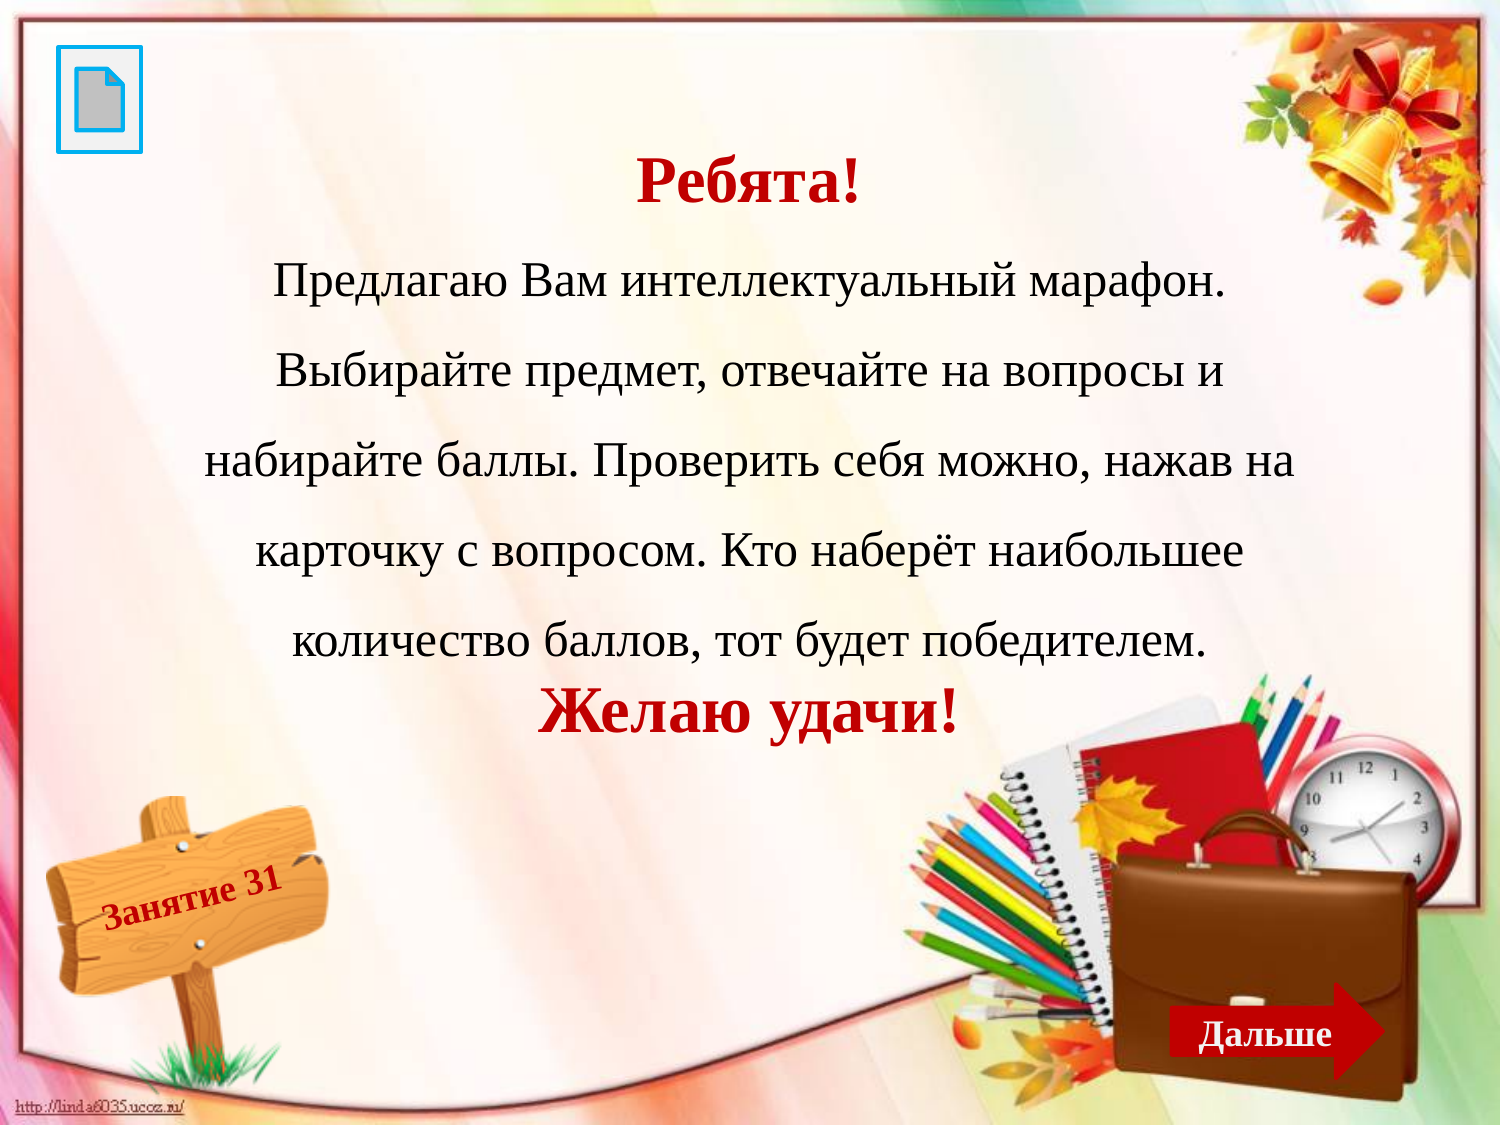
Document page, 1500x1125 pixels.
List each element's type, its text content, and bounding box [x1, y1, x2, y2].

text_box Дальше [1169, 982, 1385, 1081]
picture [0, 0, 1500, 1125]
text_box Ребята! Предлагаю Вам интеллектуальный марафон. Выбирайте предмет, отвечайте на вопросы и набирайте баллы. Проверить себя можно, нажав на карточку с вопросом. Кто наберёт наибольшее количество баллов, тот будет победителем. Желаю удачи! [163, 128, 1336, 754]
text_box [56, 45, 143, 154]
